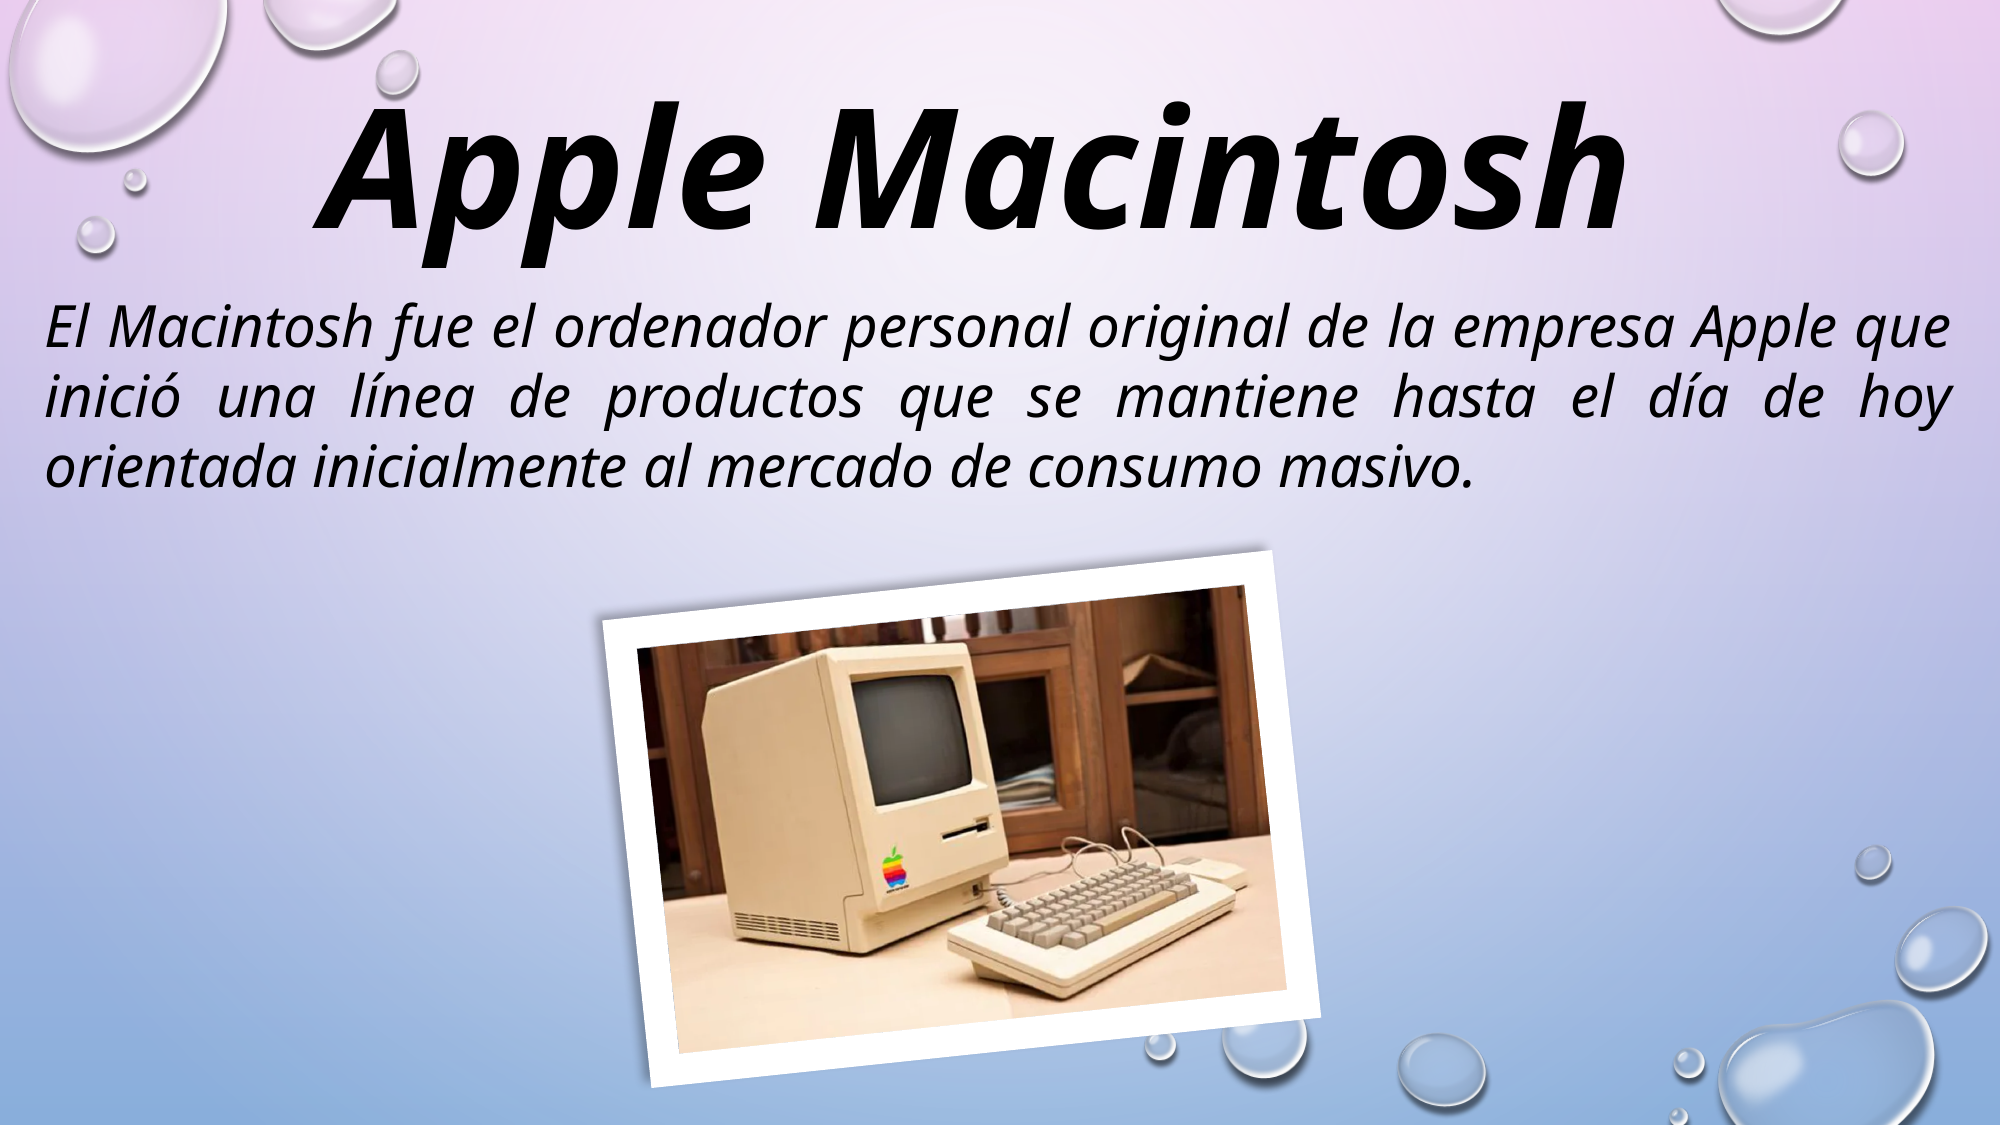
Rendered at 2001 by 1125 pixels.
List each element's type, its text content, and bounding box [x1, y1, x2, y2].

list El Macintosh fue el ordenador personal original de la empresa Apple que inició una línea de productos que se mantiene hasta el día de hoy orientada inicialmente al mercado de consumo masivo. [29, 281, 1968, 844]
picture [0, 0, 2000, 1125]
title Apple Macintosh [149, 44, 1850, 281]
